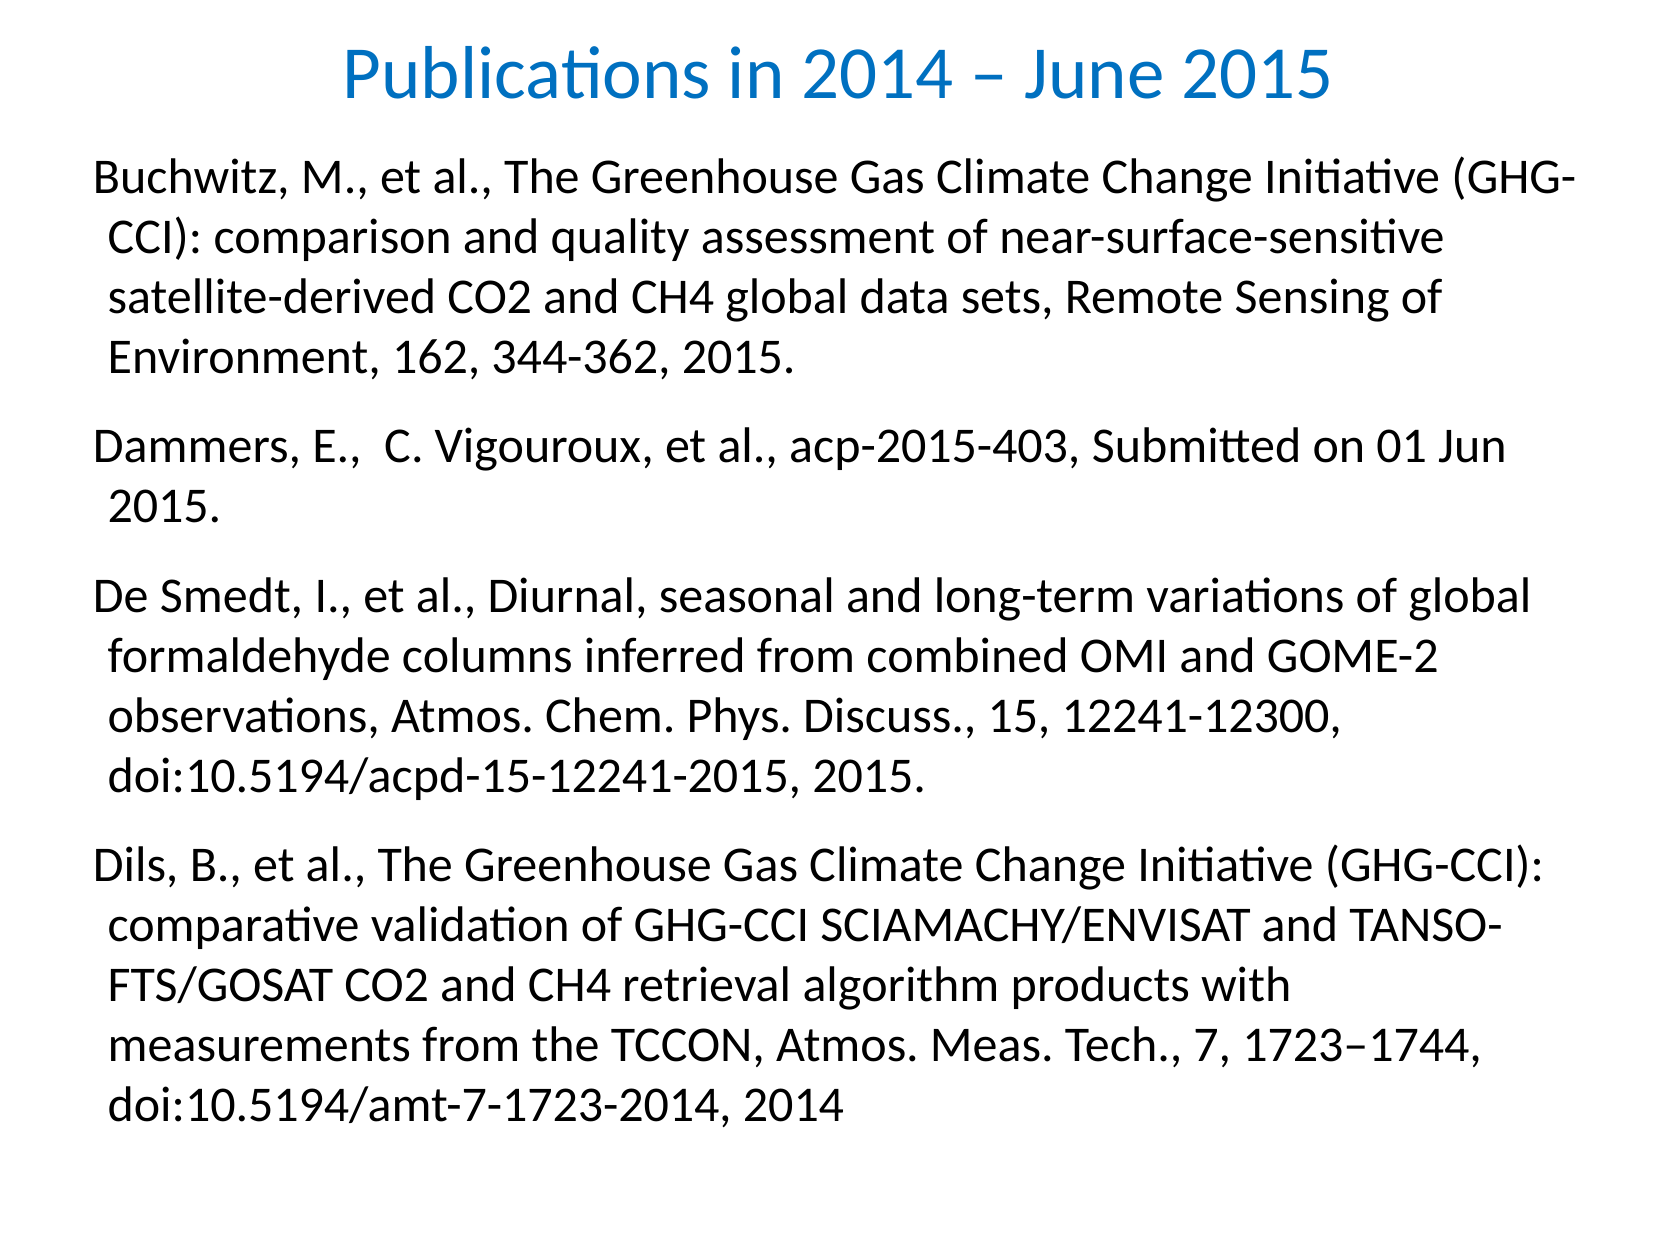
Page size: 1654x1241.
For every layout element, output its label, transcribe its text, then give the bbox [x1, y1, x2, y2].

list Buchwitz, M., et al., The Greenhouse Gas Climate Change Initiative (GHG-CCI): comparison and quality assessment of near-surface-sensitive satellite-derived CO2 and CH4 global data sets, Remote Sensing of Environment, 162, 344-362, 2015. Dammers, E., C. Vigouroux, et al., acp-2015-403, Submitted on 01 Jun 2015. De Smedt, I., et al., Diurnal, seasonal and long-term variations of global formaldehyde columns inferred from combined OMI and GOME-2 observations, Atmos. Chem. Phys. Discuss., 15, 12241-12300, doi:10.5194/acpd-15-12241-2015, 2015. Dils, B., et al., The Greenhouse Gas Climate Change Initiative (GHG-CCI): comparative validation of GHG-CCI SCIAMACHY/ENVISAT and TANSO-FTS/GOSAT CO2 and CH4 retrieval algorithm products with measurements from the TCCON, Atmos. Meas. Tech., 7, 1723–1744, doi:10.5194/amt-7-1723-2014, 2014 [75, 135, 1619, 1199]
title Publications in 2014 – June 2015 [70, 29, 1607, 109]
